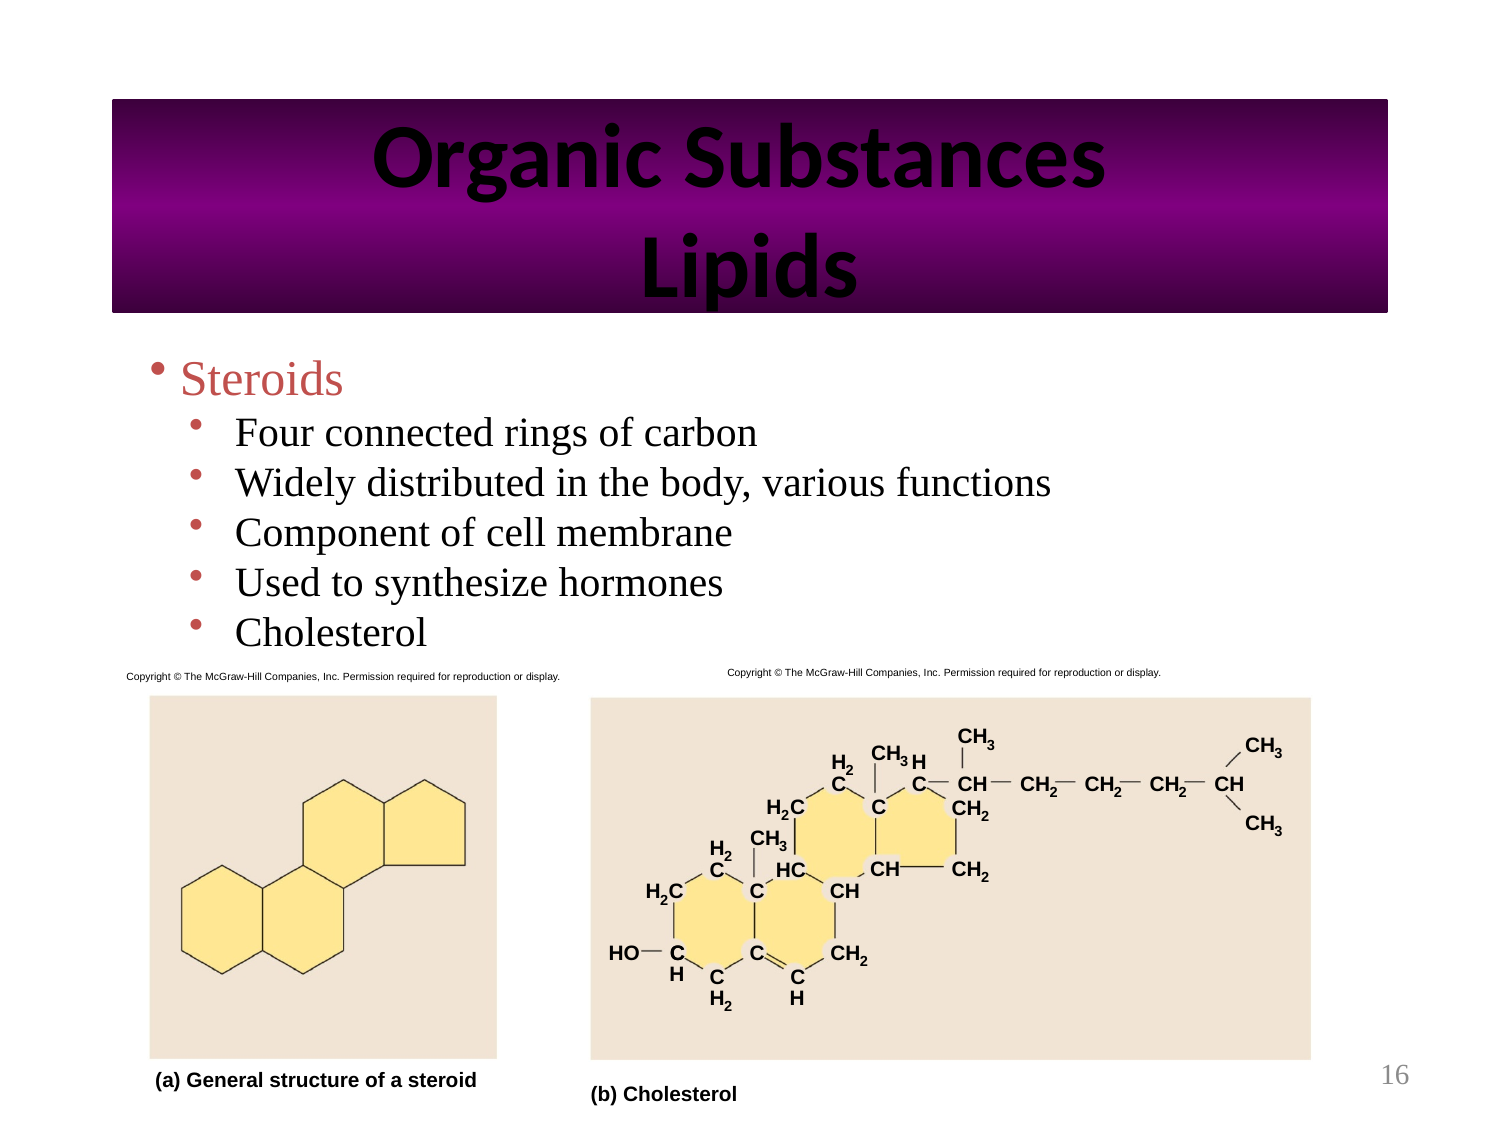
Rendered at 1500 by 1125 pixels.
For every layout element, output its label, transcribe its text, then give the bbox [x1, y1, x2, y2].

text_box Copyright © The McGraw-Hill Companies, Inc. Permission required for reproduction or display. [558, 658, 1332, 686]
text_box Steroids Four connected rings of carbon Widely distributed in the body, various functions Component of cell membrane Used to synthesize hormones Cholesterol [134, 337, 1175, 663]
text_box Copyright © The McGraw-Hill Companies, Inc. Permission required for reproduction or display. [110, 663, 578, 691]
picture [587, 694, 1313, 1062]
text_box (b) Cholesterol [590, 1080, 738, 1106]
picture [147, 693, 499, 1061]
text_box (a) General structure of a steroid [155, 1069, 478, 1092]
slide_number 16 [1074, 1042, 1425, 1103]
title Organic Substances Lipids [112, 99, 1388, 313]
